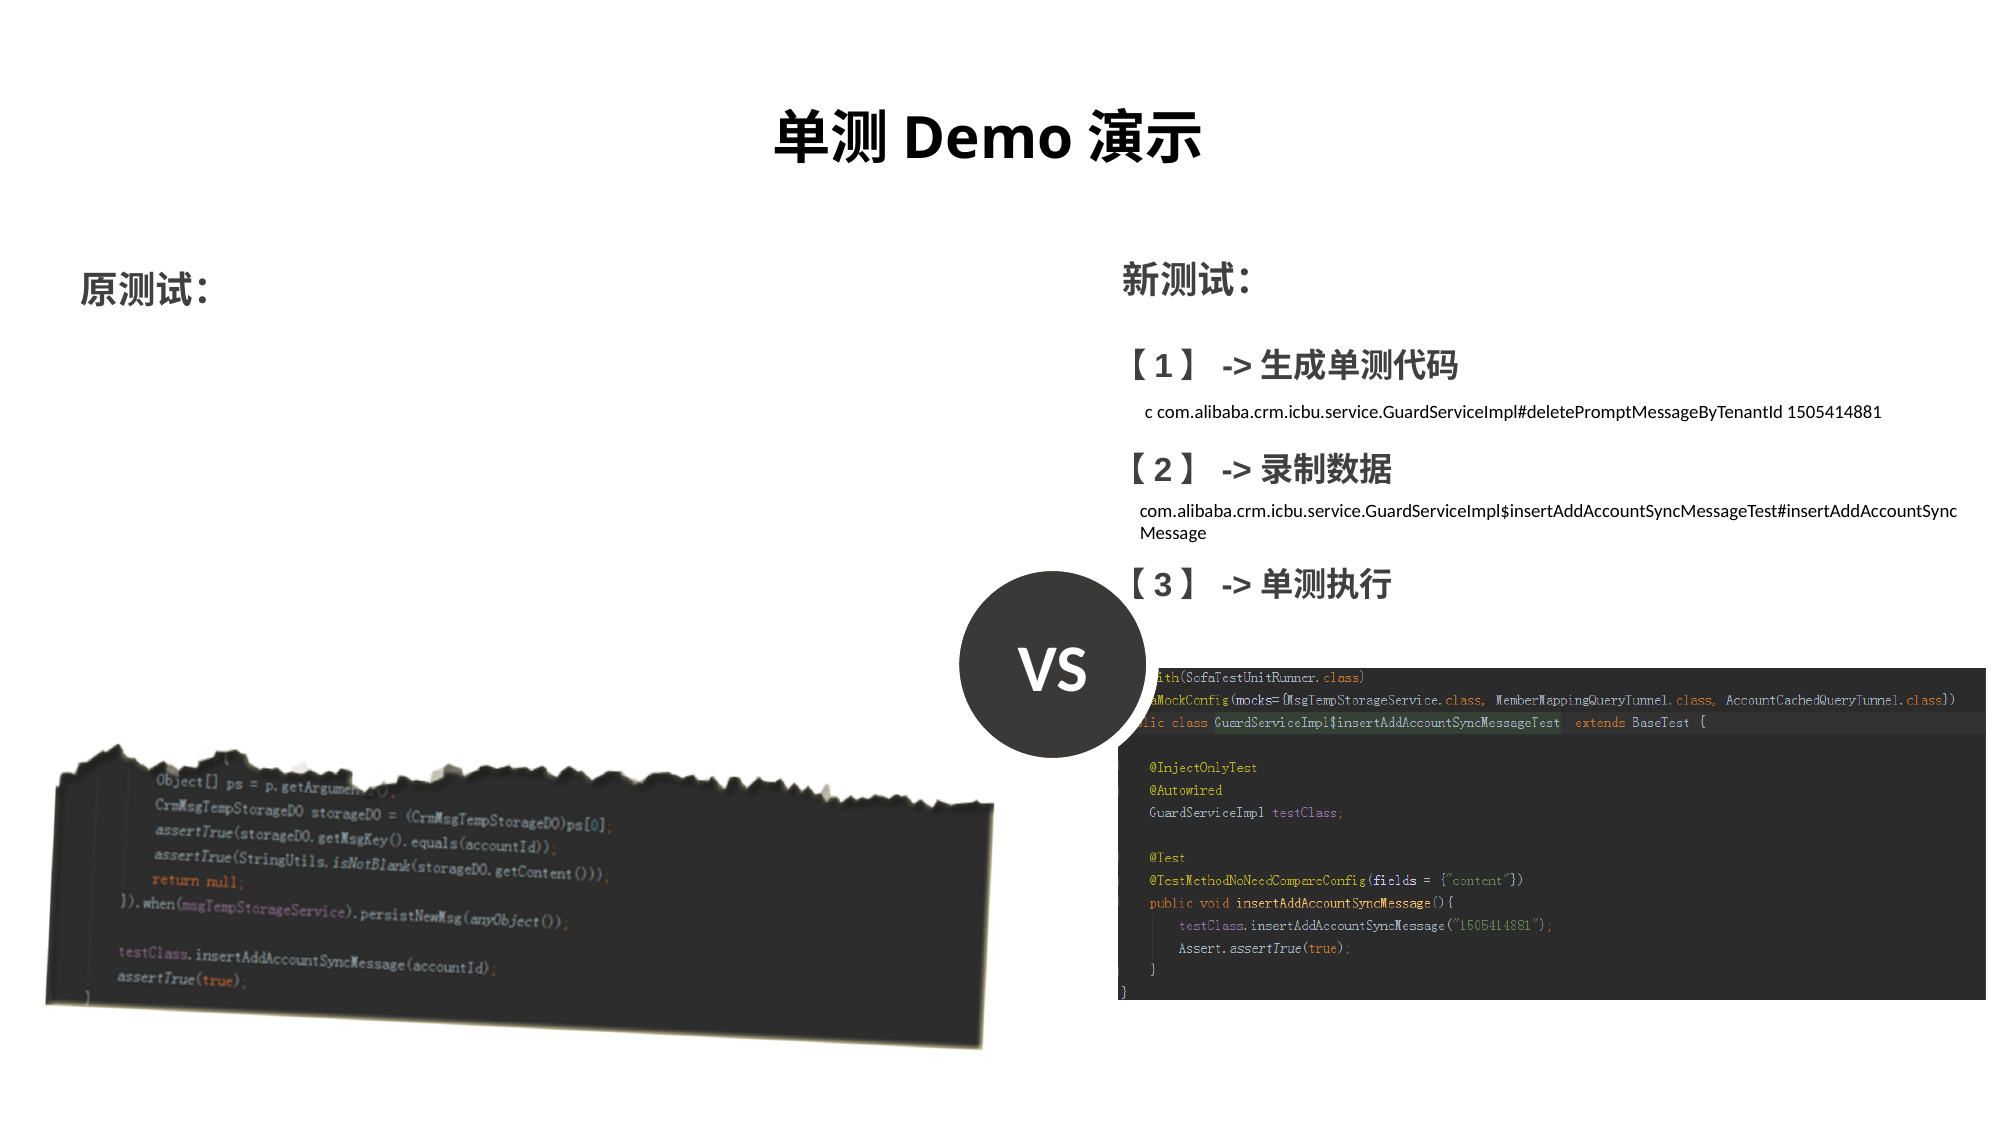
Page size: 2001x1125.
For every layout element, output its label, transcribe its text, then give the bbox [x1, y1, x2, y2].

text_box VS [957, 568, 1149, 761]
text_box com.alibaba.crm.icbu.service.GuardServiceImpl$insertAddAccountSyncMessageTest#insertAddAccountSyncMessage [1125, 490, 1986, 551]
text_box 新测试： [1107, 248, 1288, 309]
picture [1118, 668, 1986, 1000]
picture [45, 730, 999, 1055]
text_box [950, 561, 1159, 769]
text_box 【2】->录制数据 [1098, 440, 1408, 496]
text_box 【1】->生成单测代码 [1098, 336, 1475, 432]
text_box c com.alibaba.crm.icbu.service.GuardServiceImpl#deletePromptMessageByTenantId 1505414881 [1129, 392, 2000, 430]
text_box 【3】->单测执行 [1098, 556, 1408, 611]
text_box 单测Demo演示 [208, 95, 1769, 185]
text_box 原测试： [66, 258, 246, 319]
